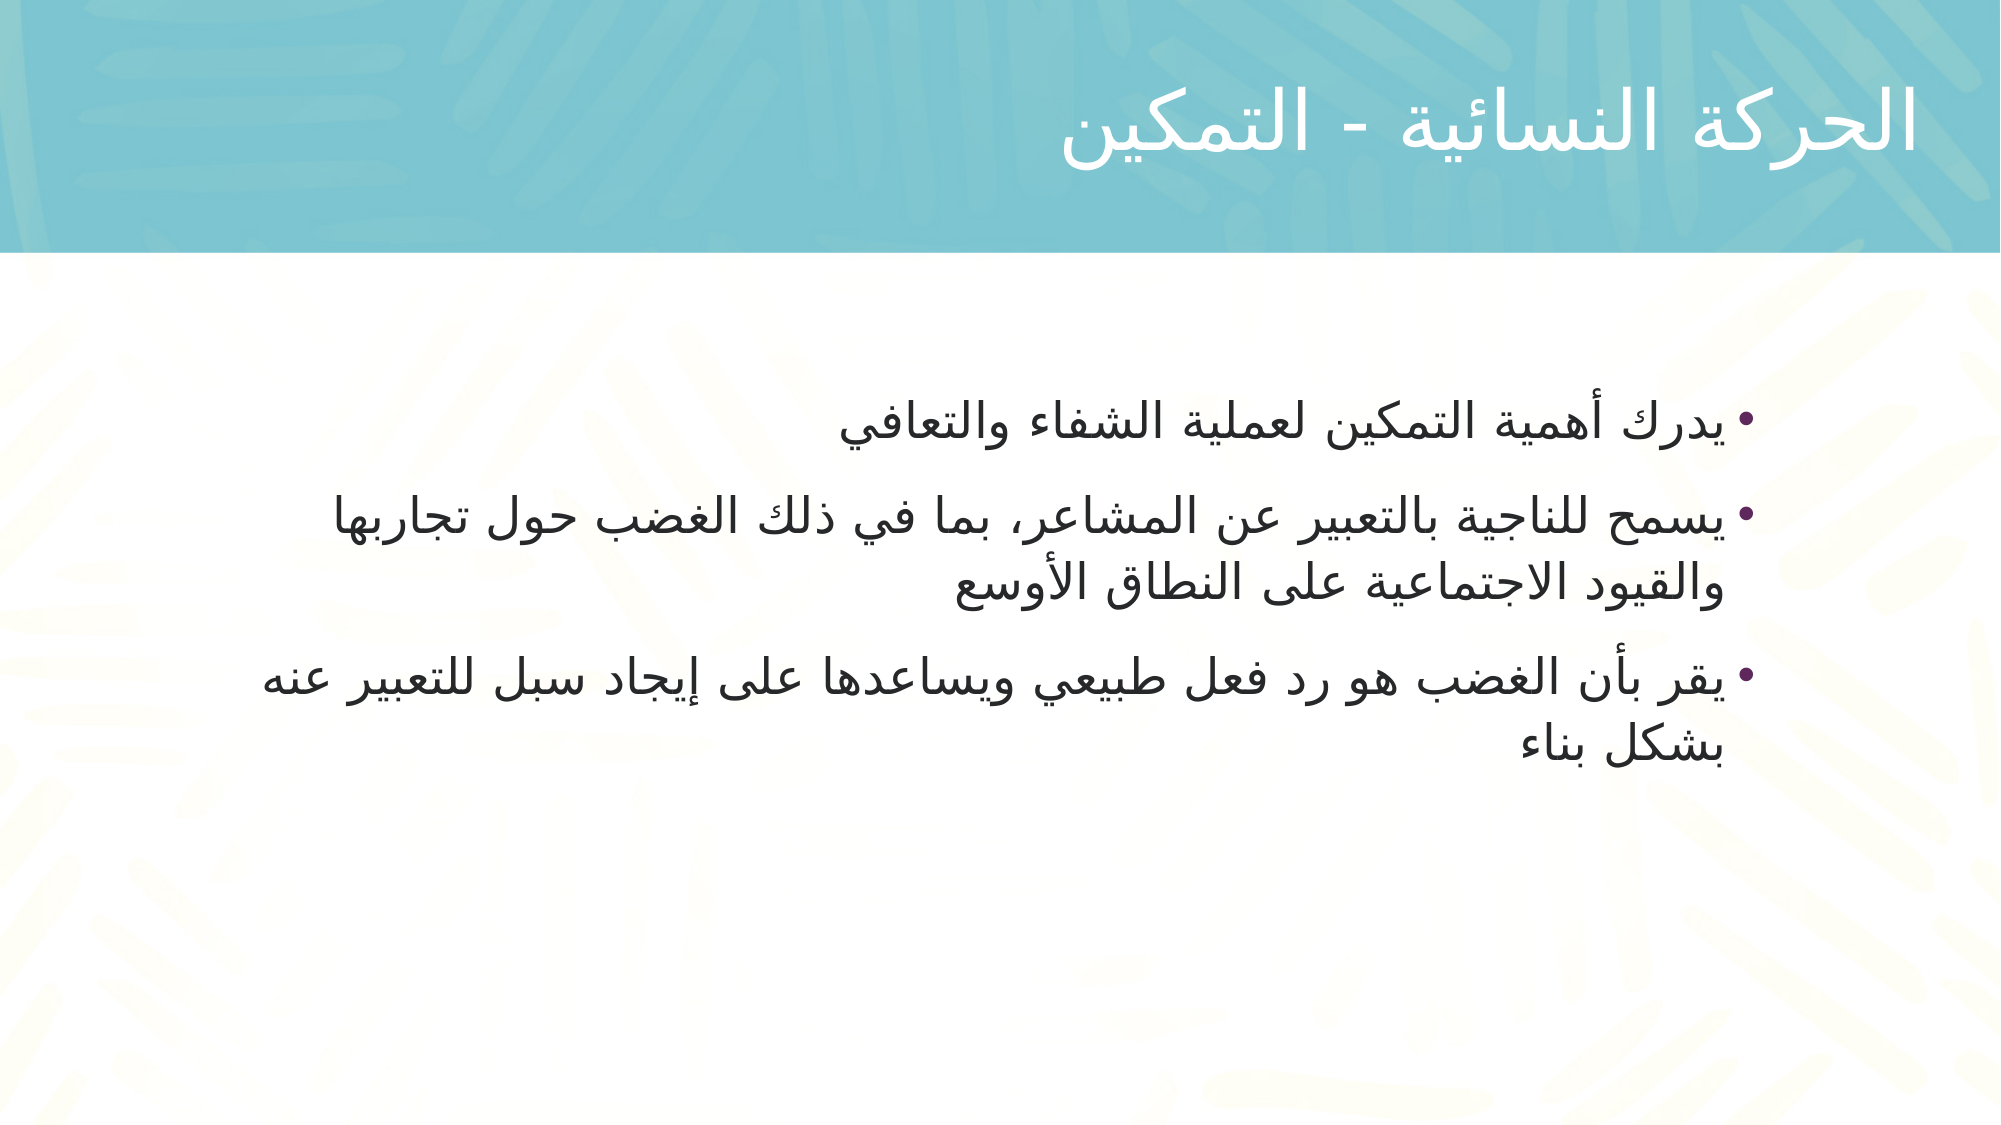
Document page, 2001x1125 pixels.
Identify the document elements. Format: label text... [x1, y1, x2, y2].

list يدرك أهمية التمكين لعملية الشفاء والتعافي يسمح للناجية بالتعبير عن المشاعر، بما في ذلك الغضب حول تجاربها والقيود الاجتماعية على النطاق الأوسع يقر بأن الغضب هو رد فعل طبيعي ويساعدها على إيجاد سبل للتعبير عنه بشكل بناء [167, 374, 1763, 1036]
picture [0, 0, 2000, 1125]
title الحركة النسائية - التمكين [61, 33, 1938, 220]
